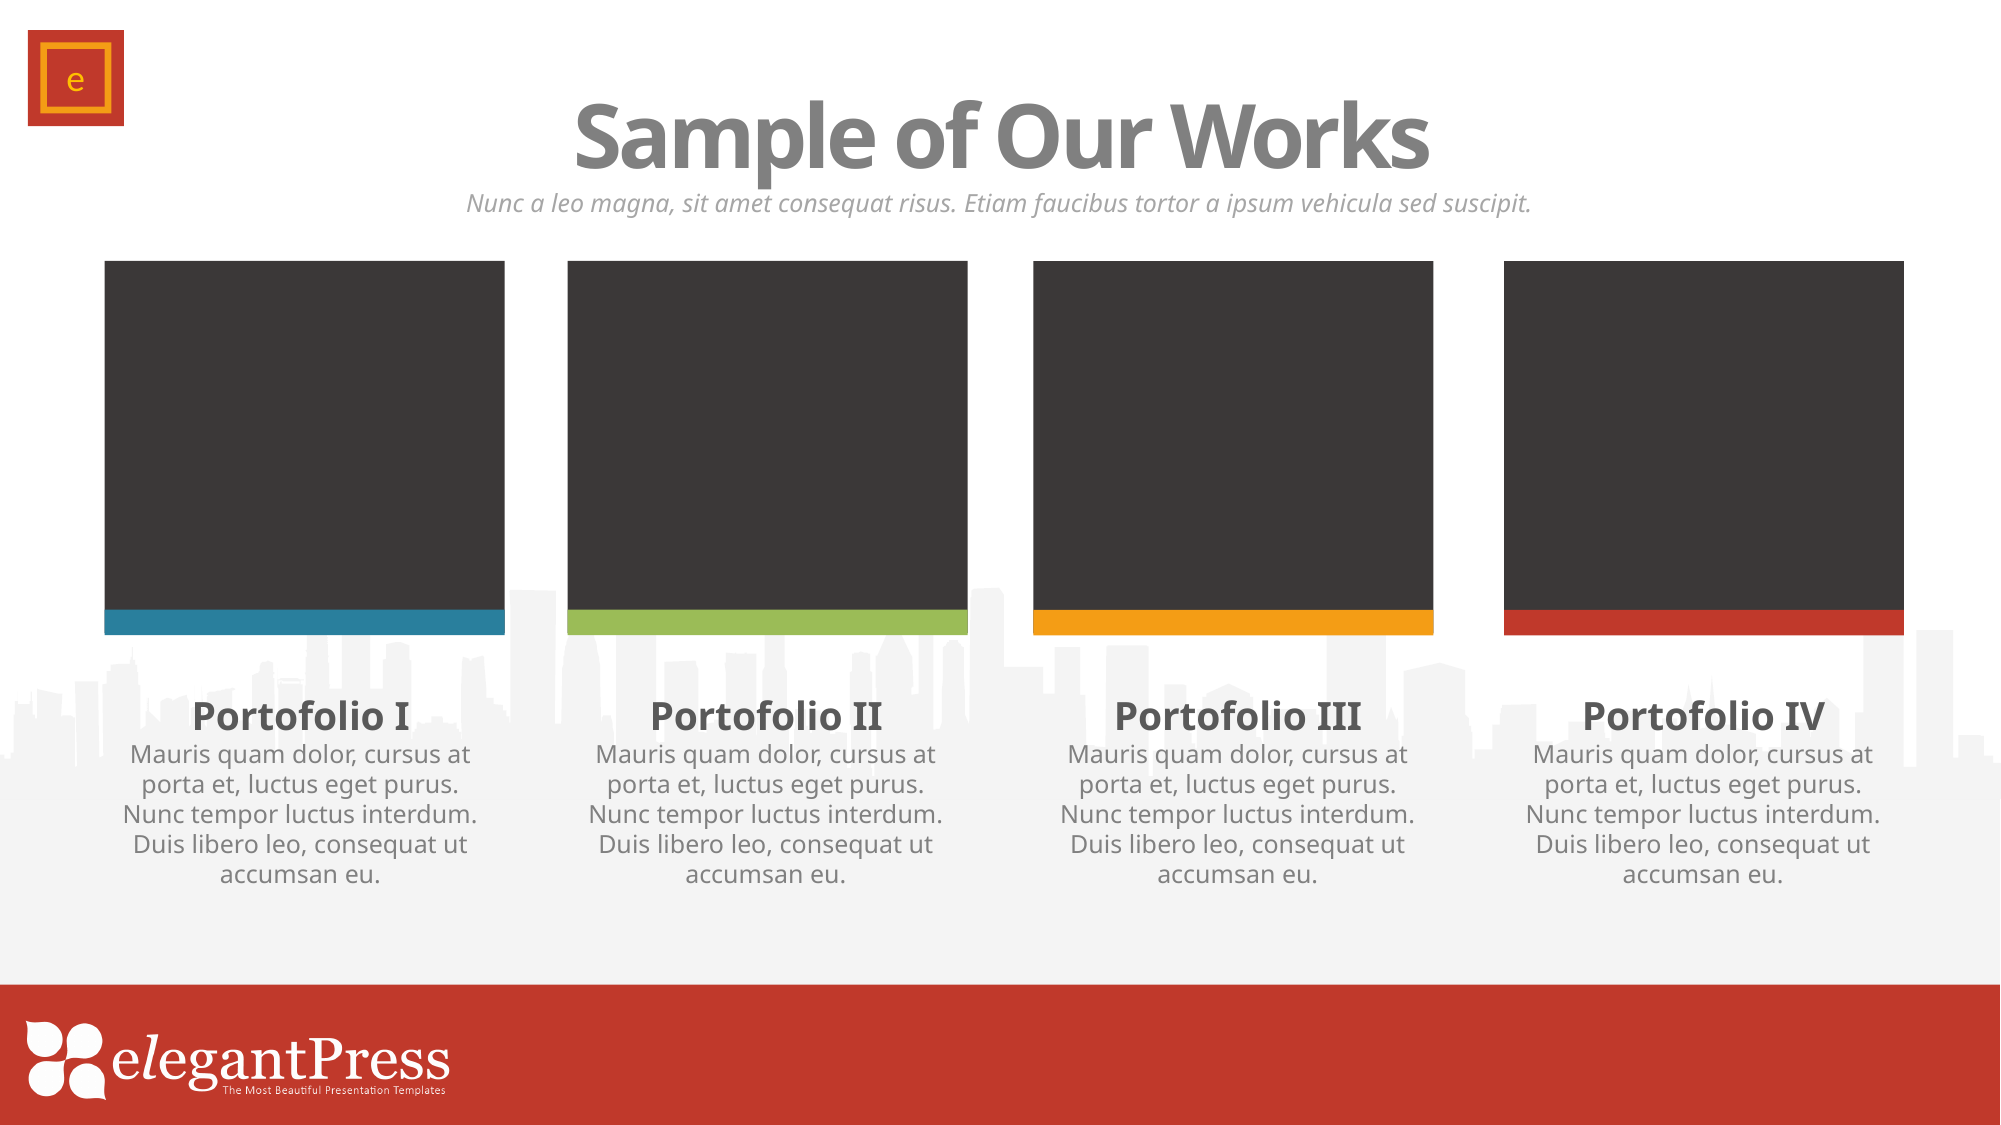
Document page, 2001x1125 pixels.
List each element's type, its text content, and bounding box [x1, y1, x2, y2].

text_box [567, 260, 968, 636]
text_box Nunc a leo magna, sit amet consequat risus. Etiam faucibus tortor a ipsum vehicula sed suscipit. [123, 182, 1884, 223]
text_box Portofolio IV Mauris quam dolor, cursus at porta et, luctus eget purus. Nunc tempor luctus interdum. Duis libero leo, consequat ut accumsan eu. [1504, 640, 1903, 894]
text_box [104, 260, 505, 636]
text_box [1033, 261, 1434, 636]
text_box Portofolio II Mauris quam dolor, cursus at porta et, luctus eget purus. Nunc tempor luctus interdum. Duis libero leo, consequat ut accumsan eu. [566, 640, 966, 894]
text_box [1504, 261, 1905, 636]
text_box Portofolio I Mauris quam dolor, cursus at porta et, luctus eget purus. Nunc tempor luctus interdum. Duis libero leo, consequat ut accumsan eu. [101, 640, 500, 894]
picture [17, 1012, 454, 1111]
text_box Sample of Our Works [563, 74, 1444, 182]
text_box Portofolio III Mauris quam dolor, cursus at porta et, luctus eget purus. Nunc tempor luctus interdum. Duis libero leo, consequat ut accumsan eu. [1038, 640, 1438, 894]
